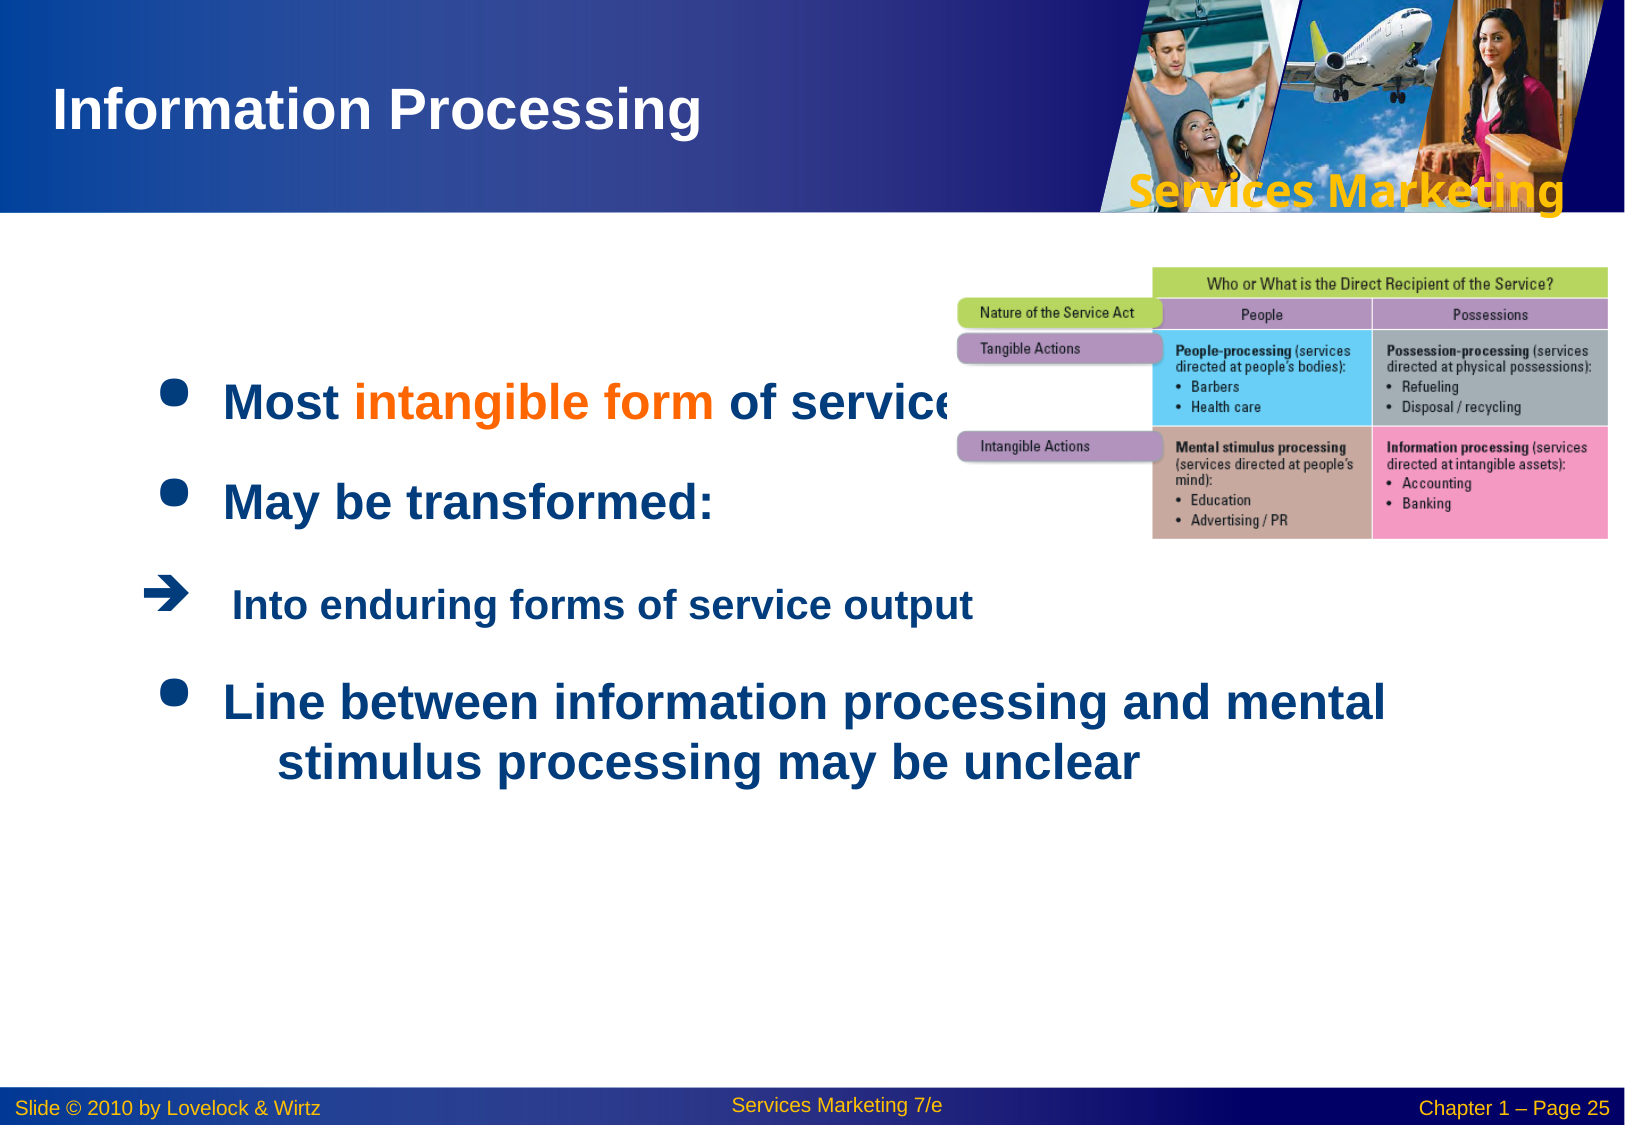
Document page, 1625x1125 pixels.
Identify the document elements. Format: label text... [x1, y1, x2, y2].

picture [947, 237, 1625, 558]
title Information Processing [36, 37, 1088, 176]
picture [1100, 0, 1604, 213]
picture [1162, 186, 1172, 192]
picture [1546, 187, 1556, 202]
text_box Most intangible form of service May be transformed: Into enduring forms of service output Line between information processing and mental stimulus processing may be unclear [48, 360, 1539, 1002]
